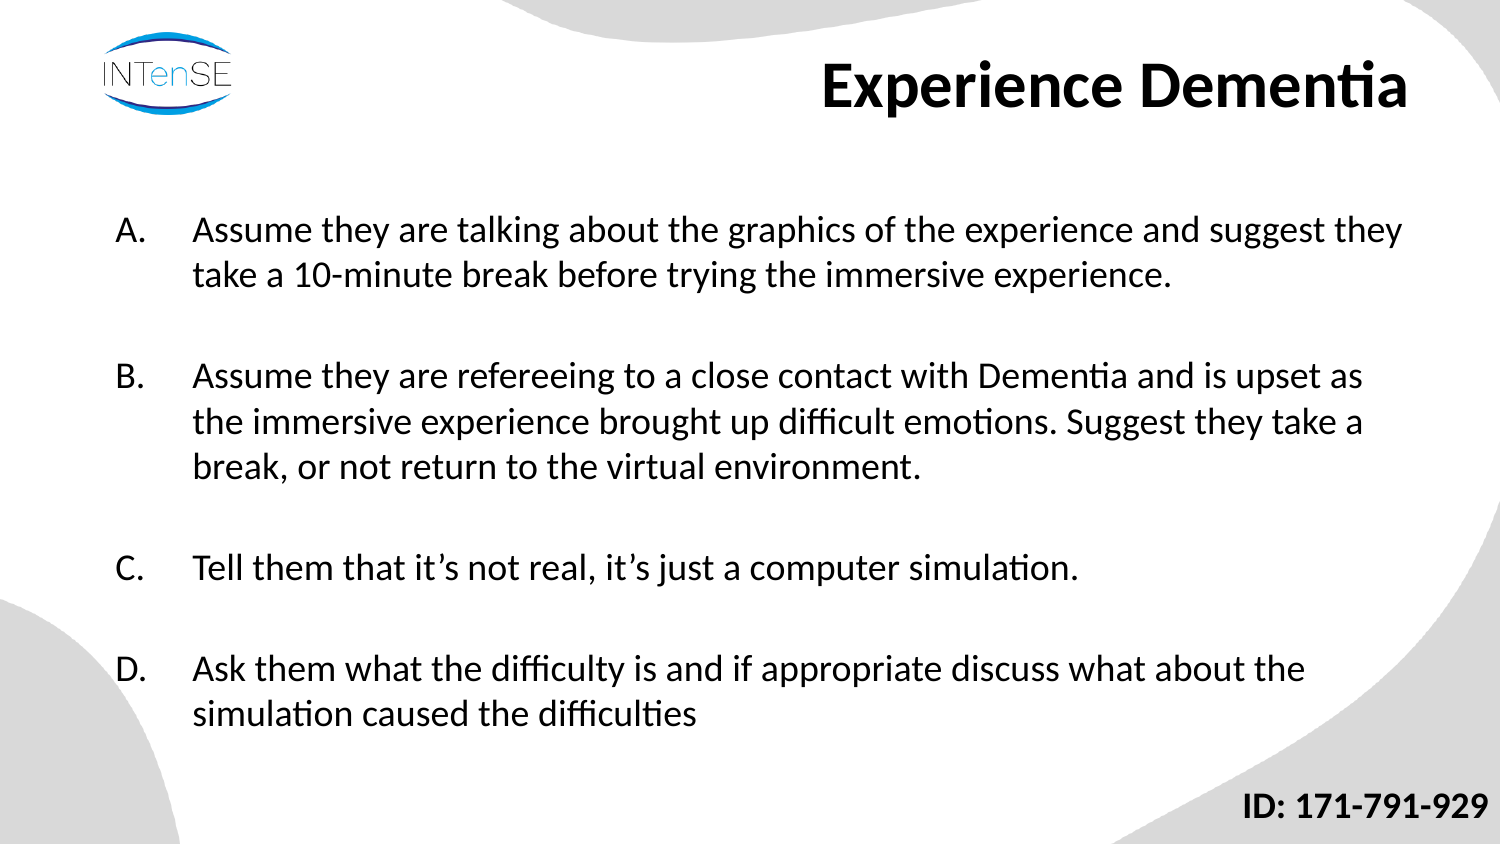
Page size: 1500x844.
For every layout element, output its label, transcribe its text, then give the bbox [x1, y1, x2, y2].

text_box ID: 171-791-929 [1128, 773, 1500, 819]
list Assume they are talking about the graphics of the experience and suggest they take a 10-minute break before trying the immersive experience. Assume they are refereeing to a close contact with Dementia and is upset as the immersive experience brought up difficult emotions. Suggest they take a break, or not return to the virtual environment. Tell them that it’s not real, it’s just a computer simulation. Ask them what the difficulty is and if appropriate discuss what about the simulation caused the difficulties [100, 196, 1425, 754]
title Experience Dementia [277, 33, 1425, 175]
picture [0, 0, 1500, 844]
